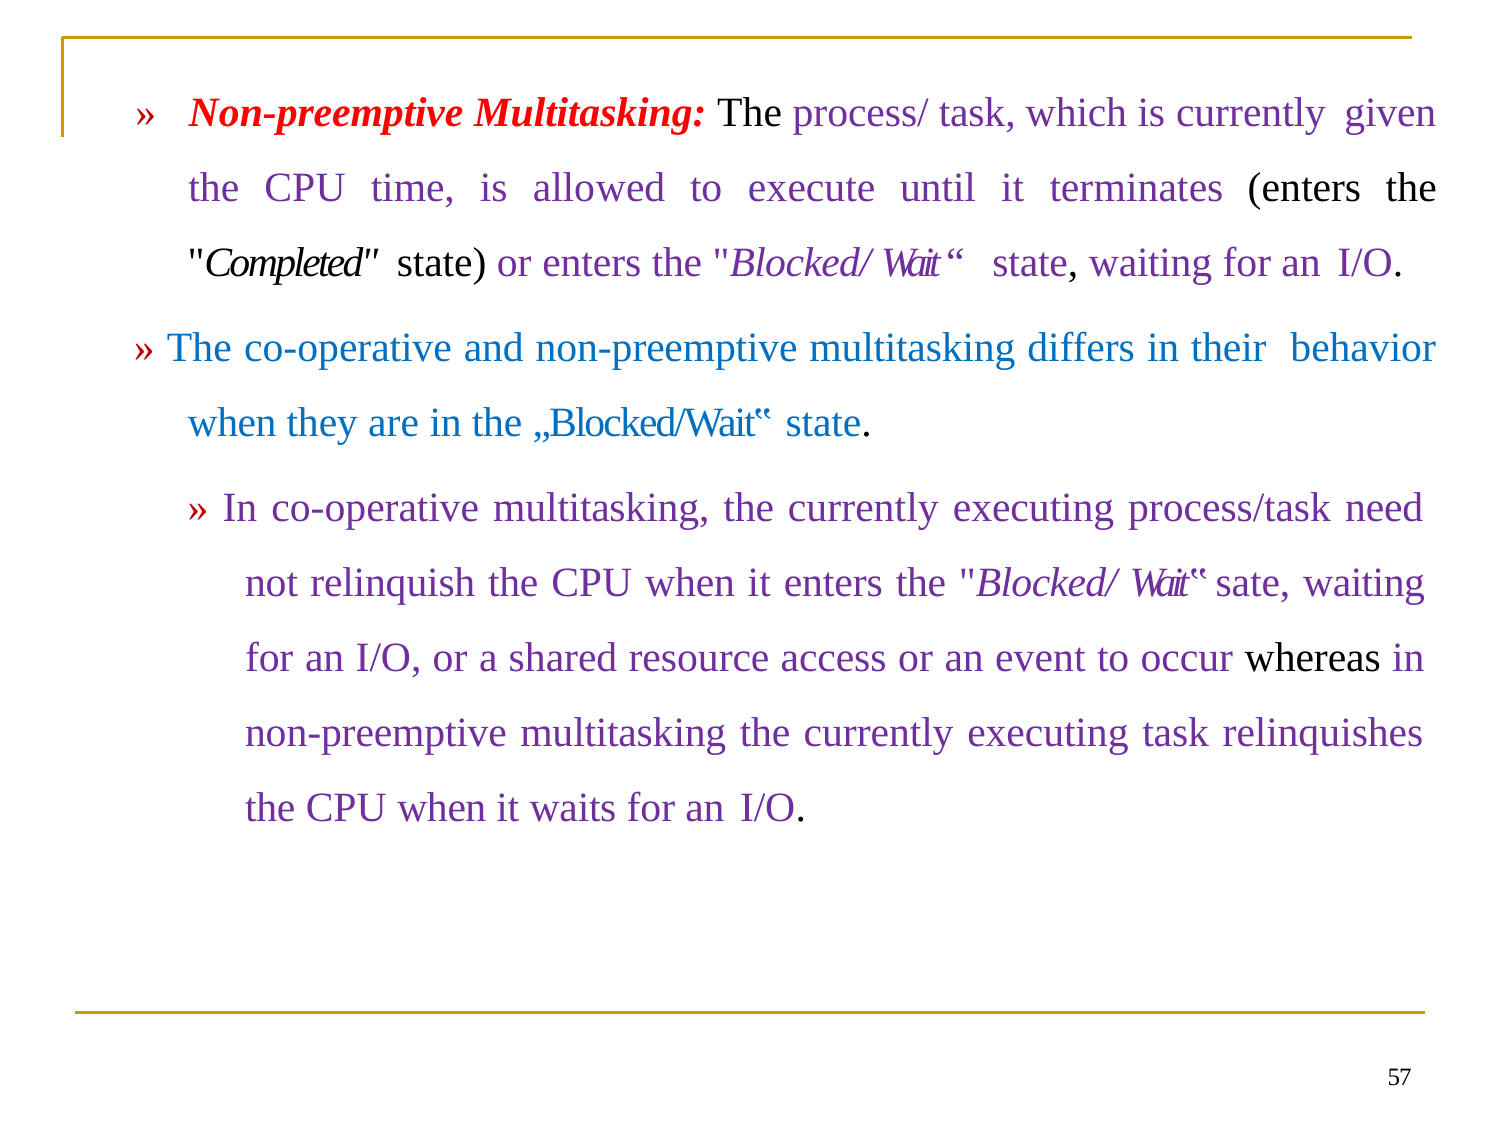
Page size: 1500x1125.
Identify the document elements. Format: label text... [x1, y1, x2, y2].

slide_number 57 [1381, 1061, 1417, 1125]
text_box » Non-preemptive Multitasking: The process/ task, which is currently given the CPU time, is allowed to execute until it terminates (enters the "Completed" state) or enters the "Blocked/ Wait “ state, waiting for an I/O. » The co-operative and non-preemptive multitasking differs in their behavior when they are in the „Blocked/Wait‟ state. » In co-operative multitasking, the currently executing process/task need not relinquish the CPU when it enters the "Blocked/ Wait‟ sate, waiting for an I/O, or a shared resource access or an event to occur whereas in non-preemptive multitasking the currently executing task relinquishes the CPU when it waits for an I/O. [131, 57, 1438, 830]
